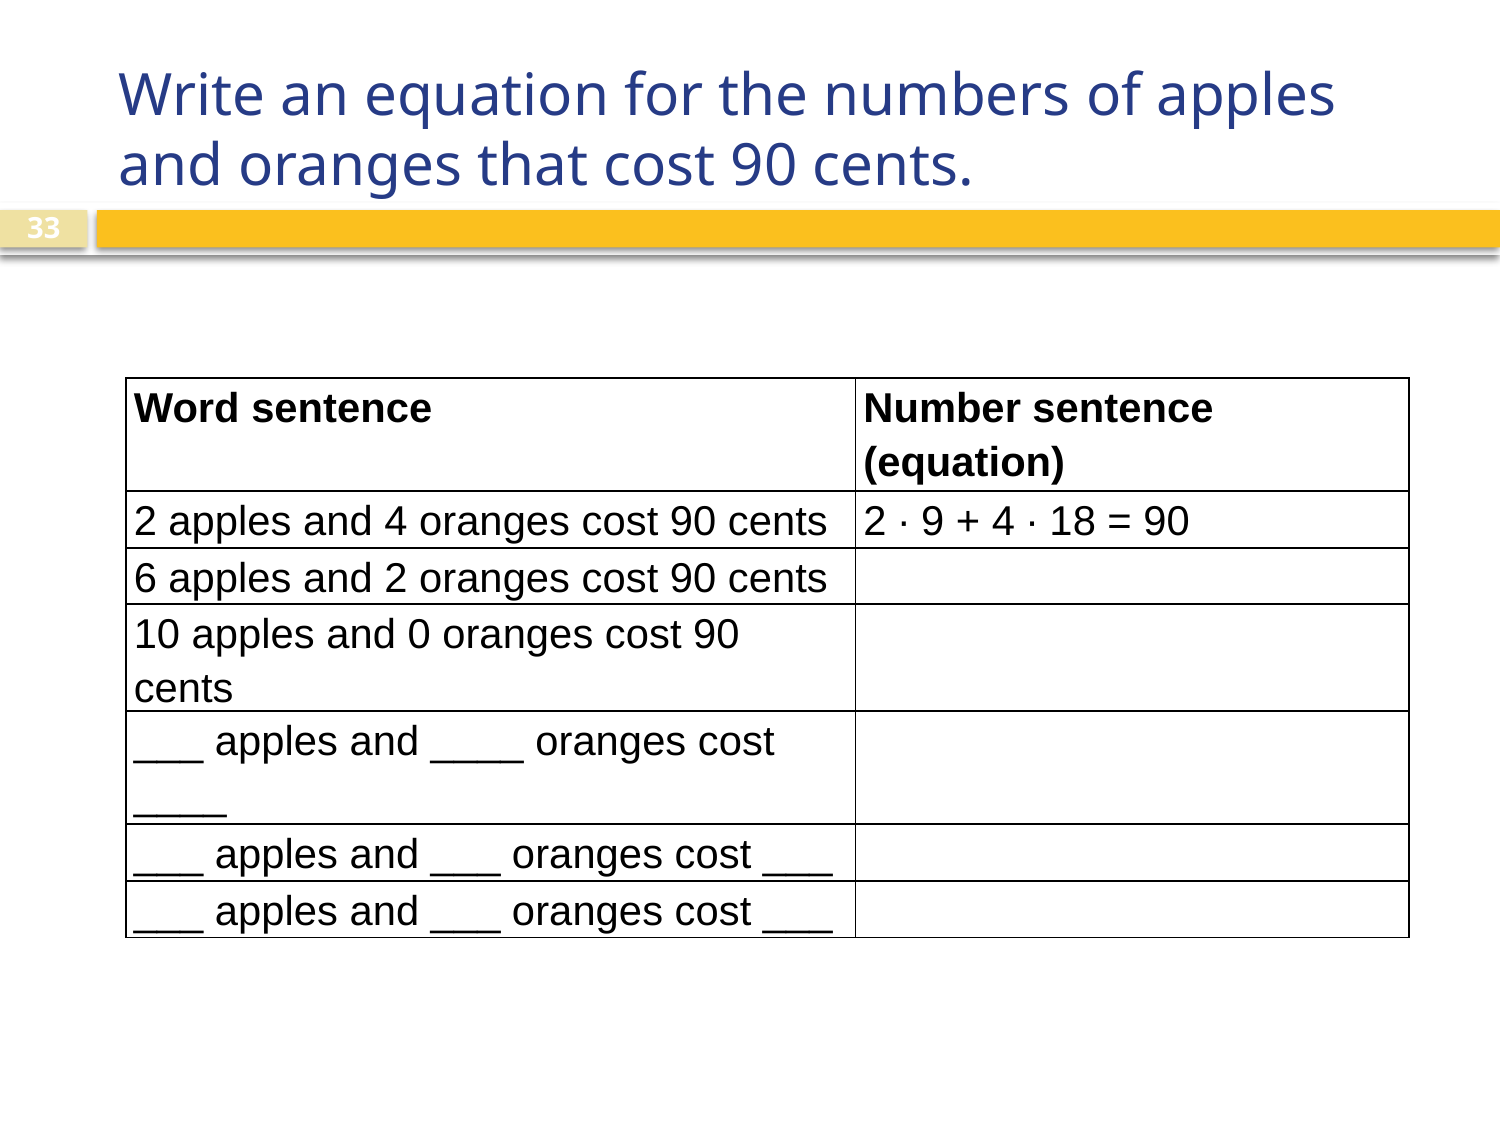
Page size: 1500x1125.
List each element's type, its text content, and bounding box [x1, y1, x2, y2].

table_cell 2 apples and 4 oranges cost 90 cents [127, 492, 855, 547]
table_cell [856, 712, 1408, 823]
table_cell [856, 825, 1408, 880]
table_cell [856, 549, 1408, 603]
table_cell 10 apples and 0 oranges cost 90 cents [127, 605, 855, 710]
table_cell [856, 882, 1408, 937]
table_header Word sentence [127, 379, 855, 490]
table_cell ___ apples and ___ oranges cost ___ [127, 825, 855, 880]
table_cell ___ apples and ___ oranges cost ___ [127, 882, 855, 937]
table_cell 6 apples and 2 oranges cost 90 cents [127, 549, 855, 603]
title Write an equation for the numbers of apples and oranges that cost 90 cents. [108, 43, 1462, 211]
table_cell [856, 605, 1408, 710]
table_cell ___ apples and ____ oranges cost ____ [127, 712, 855, 823]
table_header Number sentence (equation) [856, 379, 1408, 490]
slide_number 33 [0, 208, 88, 249]
table_cell 2 ∙ 9 + 4 ∙ 18 = 90 [856, 492, 1408, 547]
